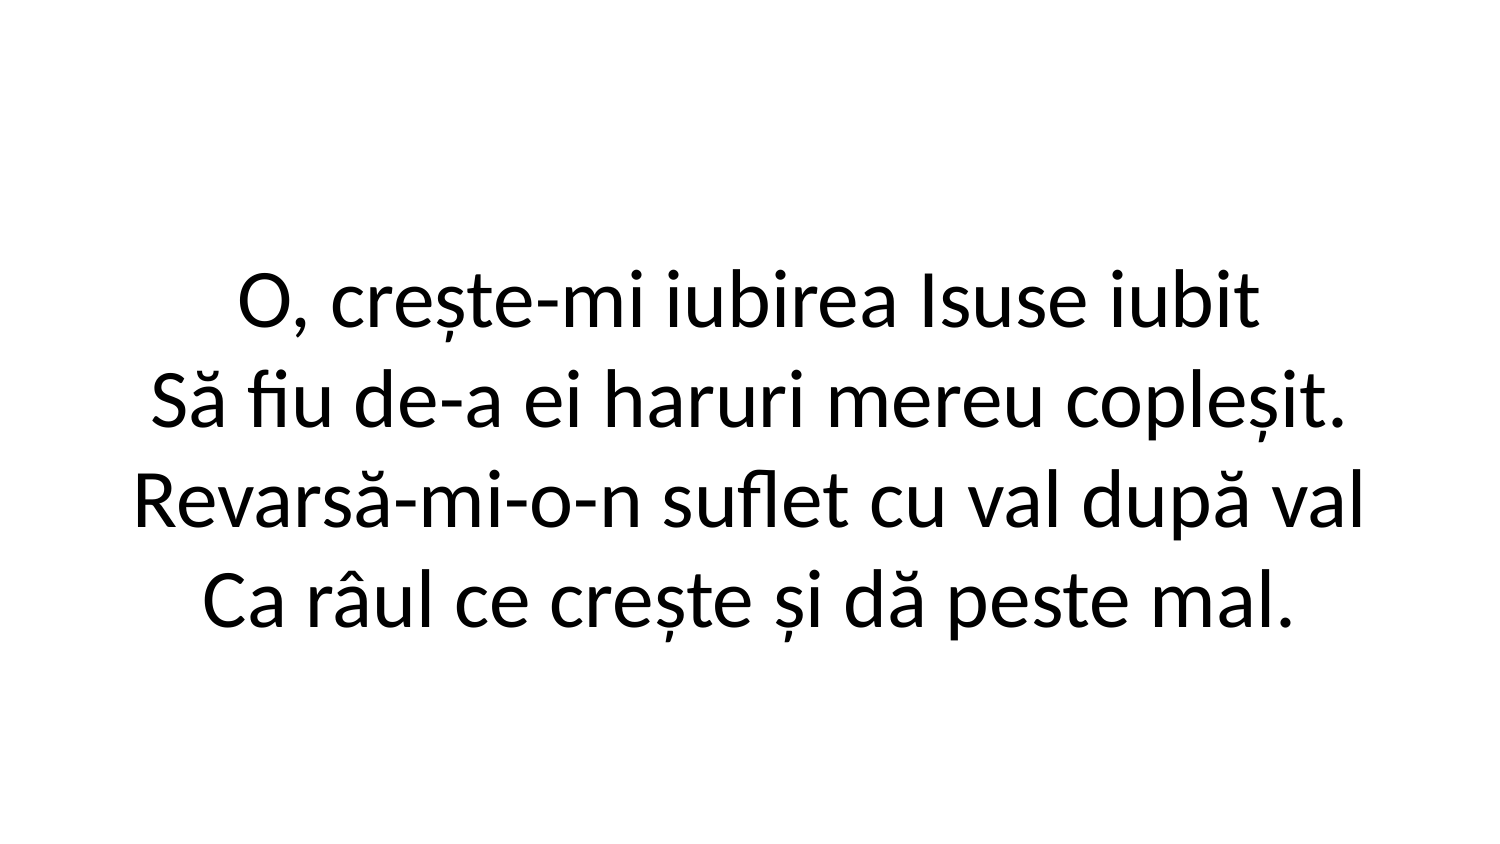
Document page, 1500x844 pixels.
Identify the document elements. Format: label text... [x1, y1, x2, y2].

text_box O, crește-mi iubirea Isuse iubit Să fiu de-a ei haruri mereu copleșit. Revarsă-mi-o-n suflet cu val după val Ca râul ce crește și dă peste mal. [117, 192, 1383, 652]
